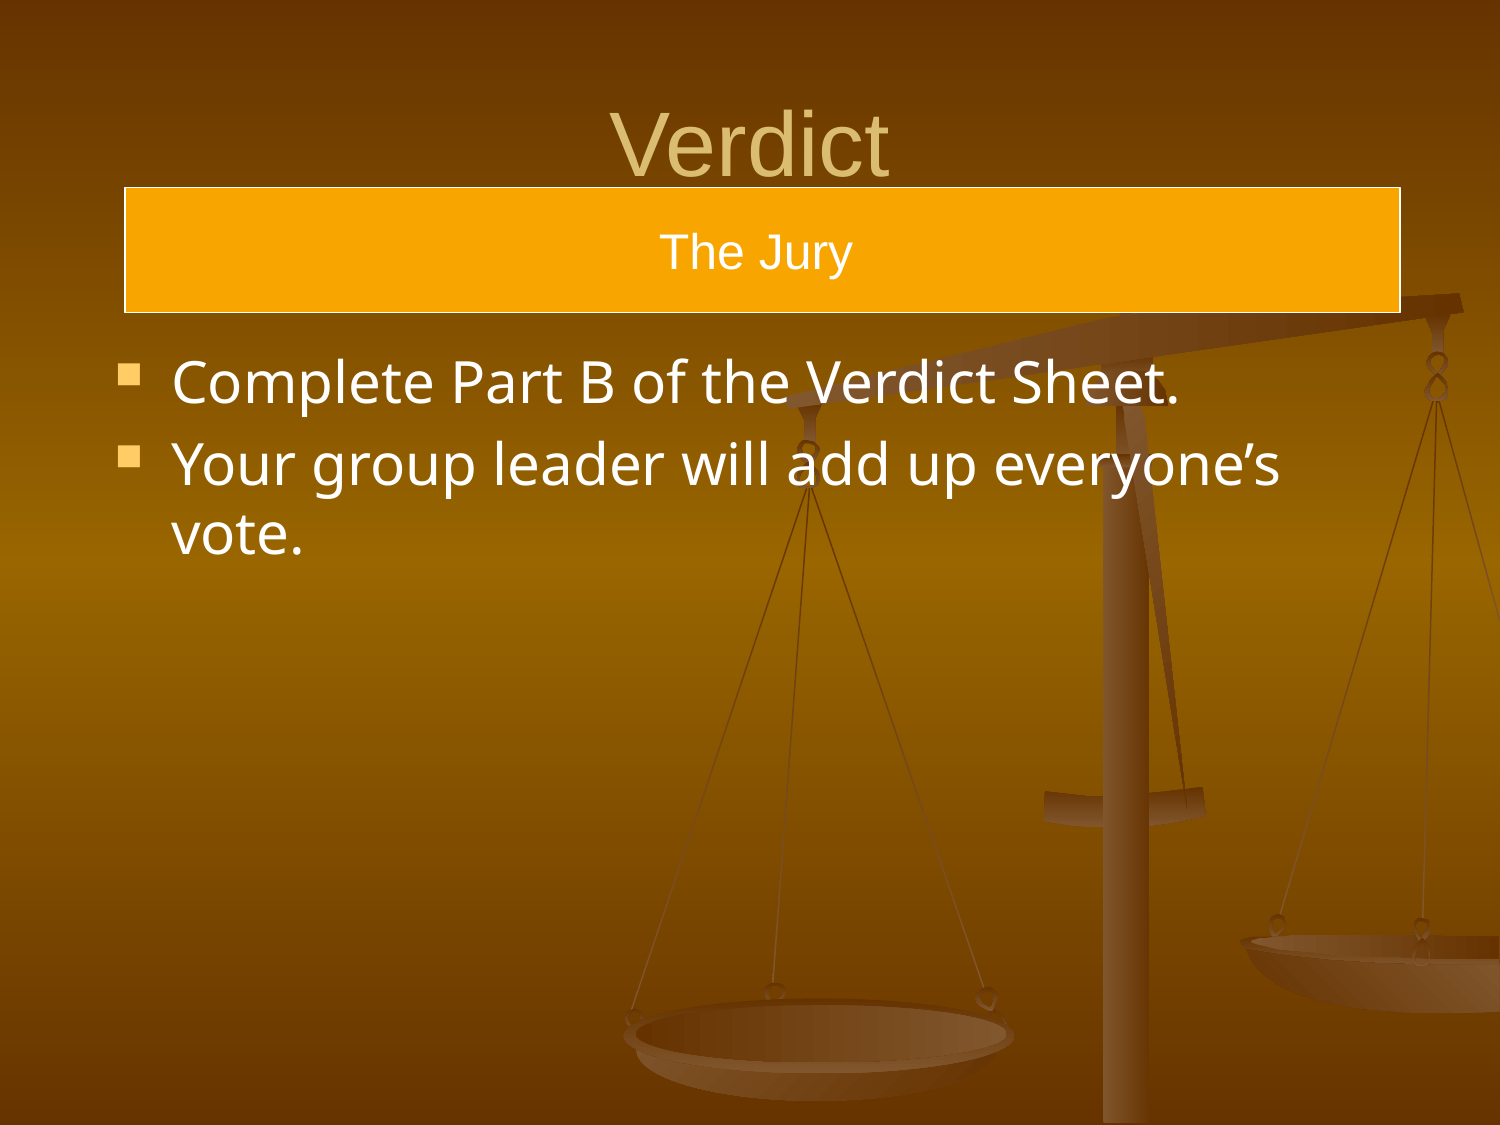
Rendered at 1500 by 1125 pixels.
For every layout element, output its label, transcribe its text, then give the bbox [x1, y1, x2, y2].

title Verdict [74, 45, 1426, 234]
text_box [124, 187, 1400, 313]
list Complete Part B of the Verdict Sheet. Your group leader will add up everyone’s vote. [99, 337, 1426, 1006]
text_box The Jury [249, 211, 1263, 287]
